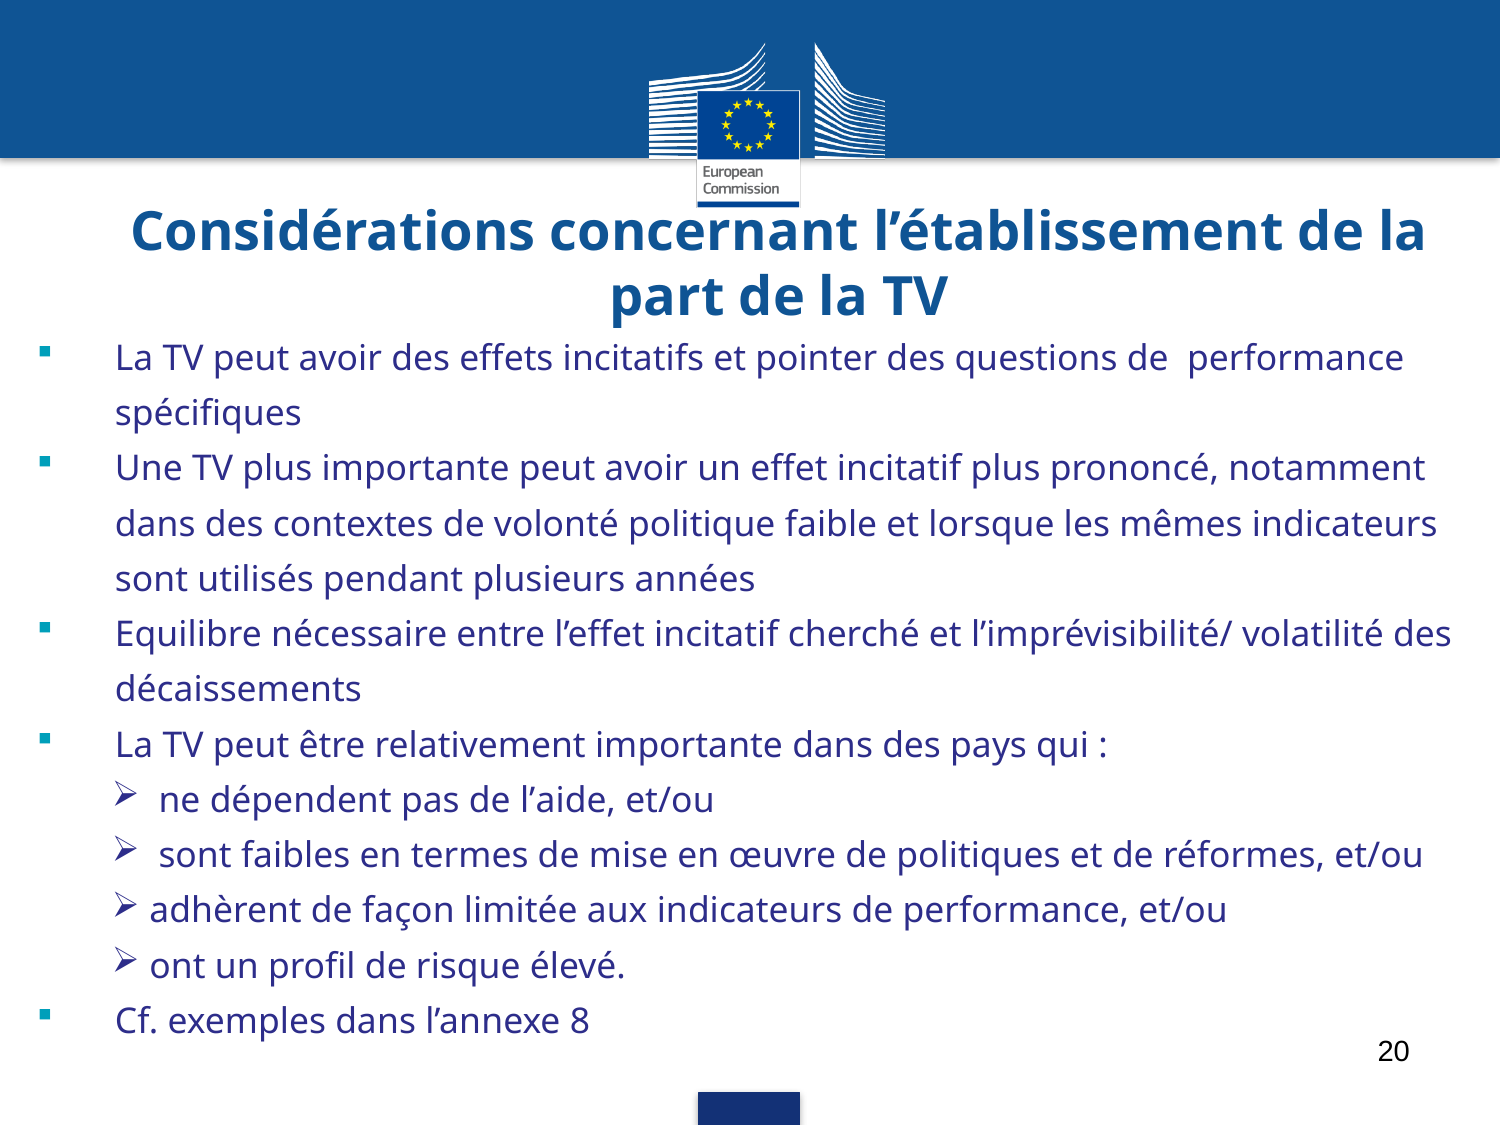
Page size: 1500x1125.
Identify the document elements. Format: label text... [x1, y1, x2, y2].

slide_number 20 [1074, 1024, 1425, 1103]
picture [649, 42, 885, 196]
title Considérations concernant l’établissement de la part de la TV [0, 196, 1500, 314]
list La TV peut avoir des effets incitatifs et pointer des questions de performance spécifiques Une TV plus importante peut avoir un effet incitatif plus prononcé, notamment dans des contextes de volonté politique faible et lorsque les mêmes indicateurs sont utilisés pendant plusieurs années Equilibre nécessaire entre l’effet incitatif cherché et l’imprévisibilité/ volatilité des décaissements La TV peut être relativement importante dans des pays qui : ne dépendent pas de l’aide, et/ou sont faibles en termes de mise en œuvre de politiques et de réformes, et/ou adhèrent de façon limitée aux indicateurs de performance, et/ou ont un profil de risque élevé. Cf. exemples dans l’annexe 8 [0, 314, 1500, 1095]
